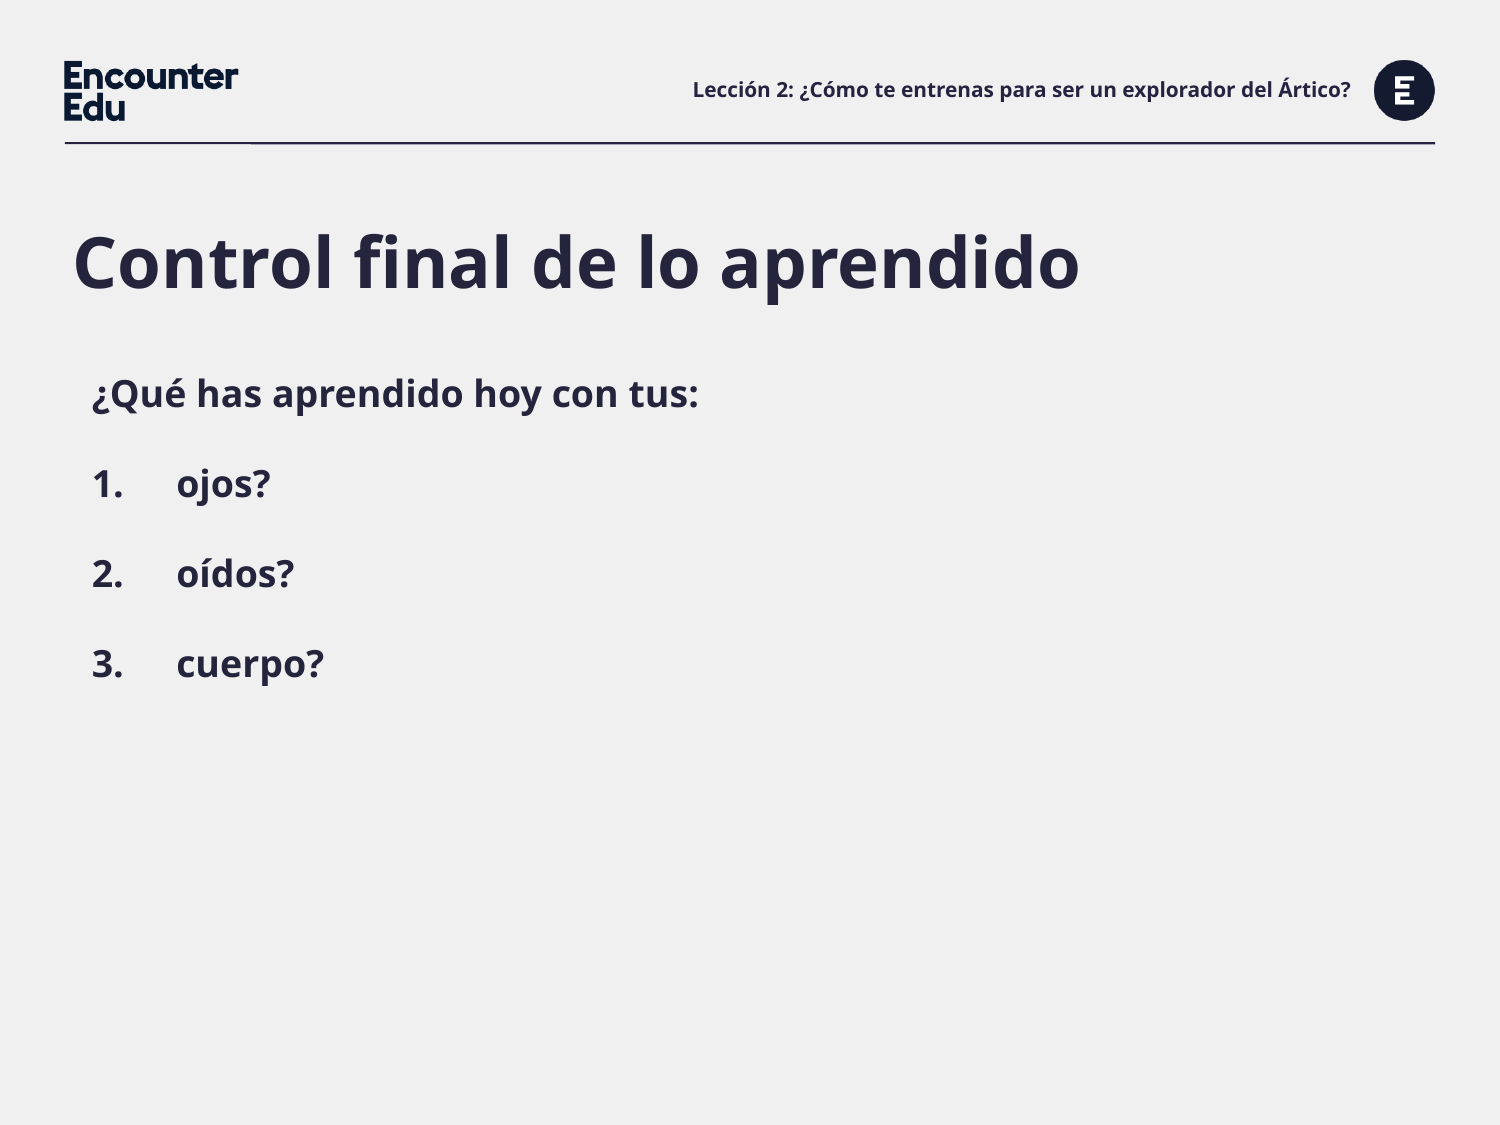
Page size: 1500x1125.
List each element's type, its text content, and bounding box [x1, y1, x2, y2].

title Lección 2: ¿Cómo te entrenas para ser un explorador del Ártico? [624, 67, 1359, 114]
text_box Control final de lo aprendido [65, 163, 1416, 368]
picture [1372, 58, 1436, 122]
text_box ¿Qué has aprendido hoy con tus: ojos? oídos? cuerpo? [77, 363, 1495, 693]
picture [60, 59, 243, 122]
